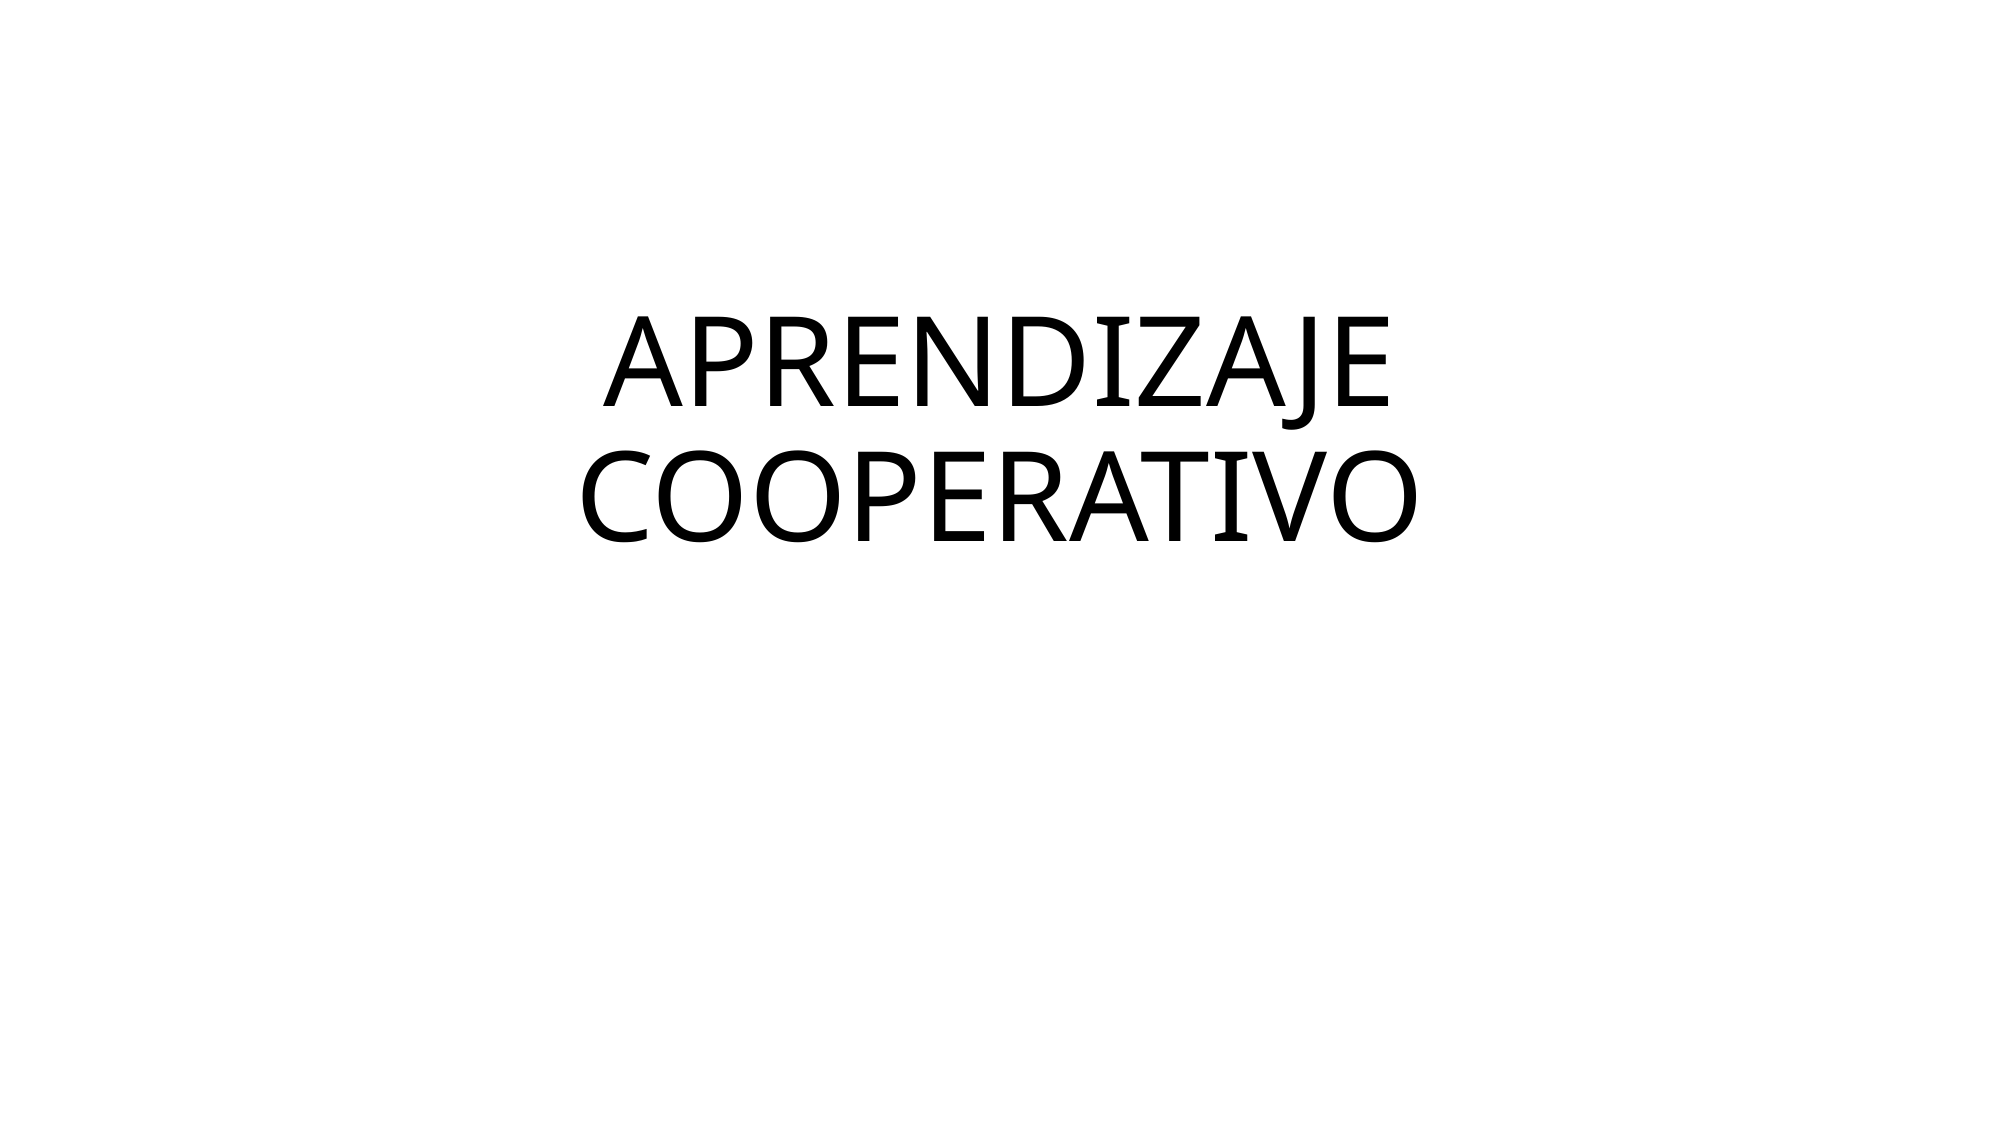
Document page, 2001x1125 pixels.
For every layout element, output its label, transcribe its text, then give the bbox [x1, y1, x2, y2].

title APRENDIZAJE COOPERATIVO [249, 184, 1750, 576]
